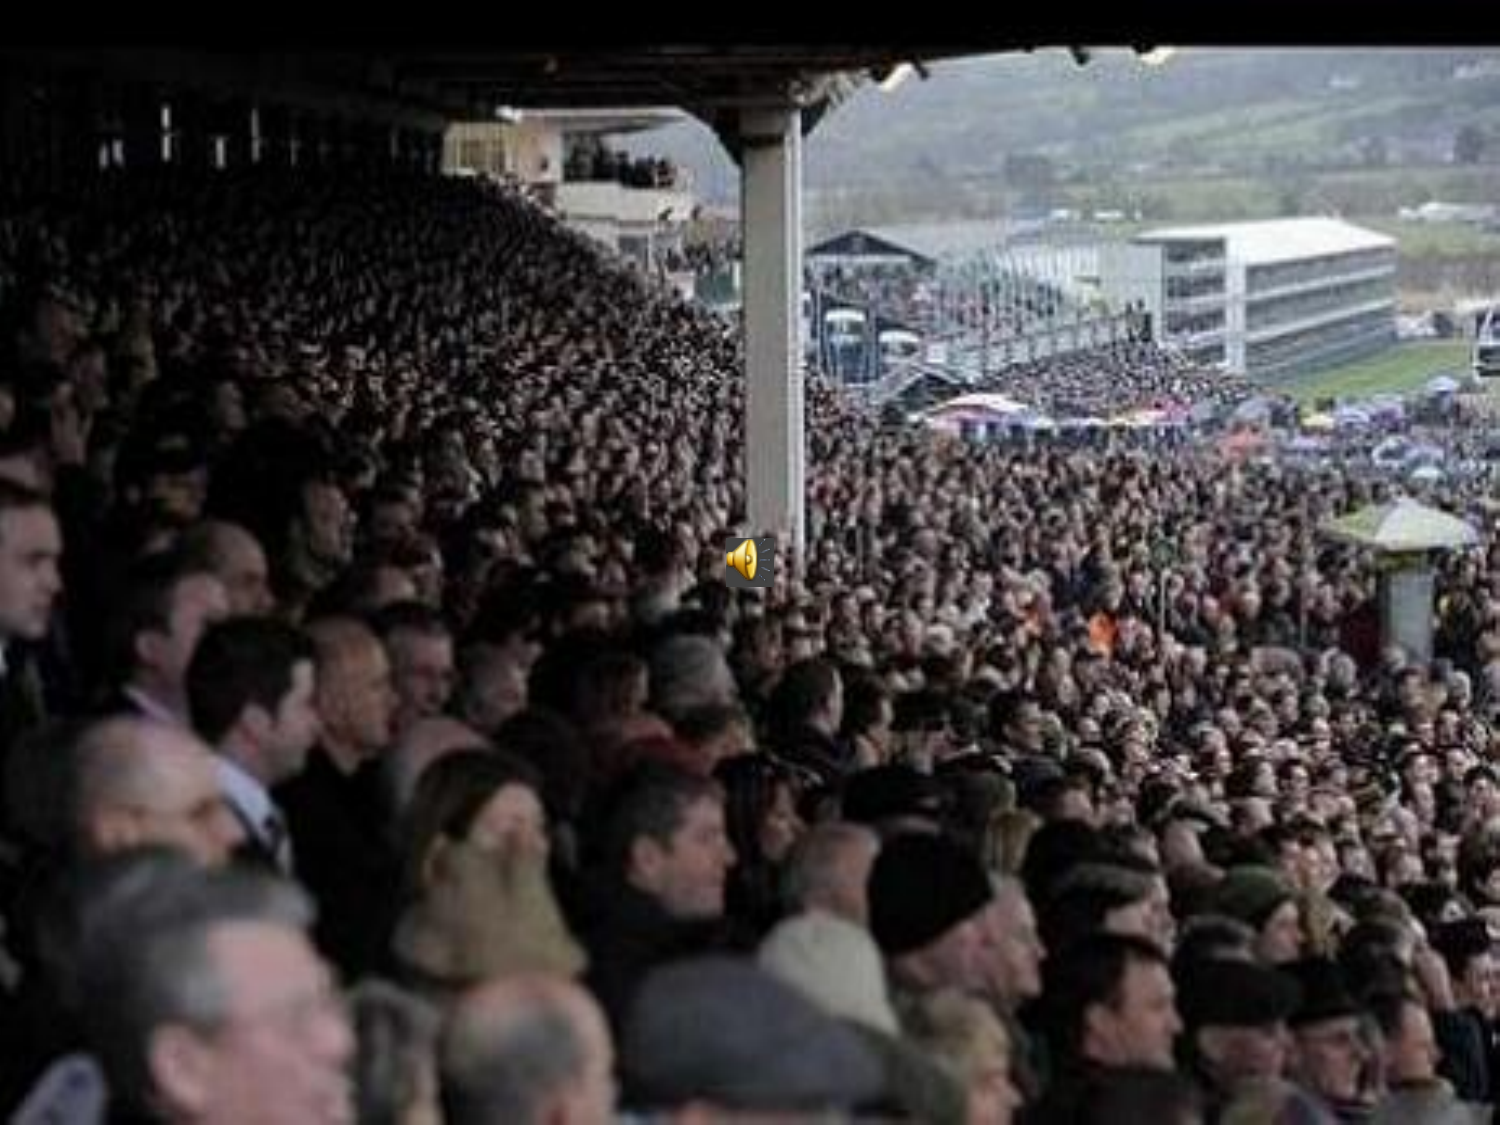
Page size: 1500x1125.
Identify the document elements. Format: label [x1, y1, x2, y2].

list [0, 0, 1500, 1125]
picture [724, 537, 776, 588]
